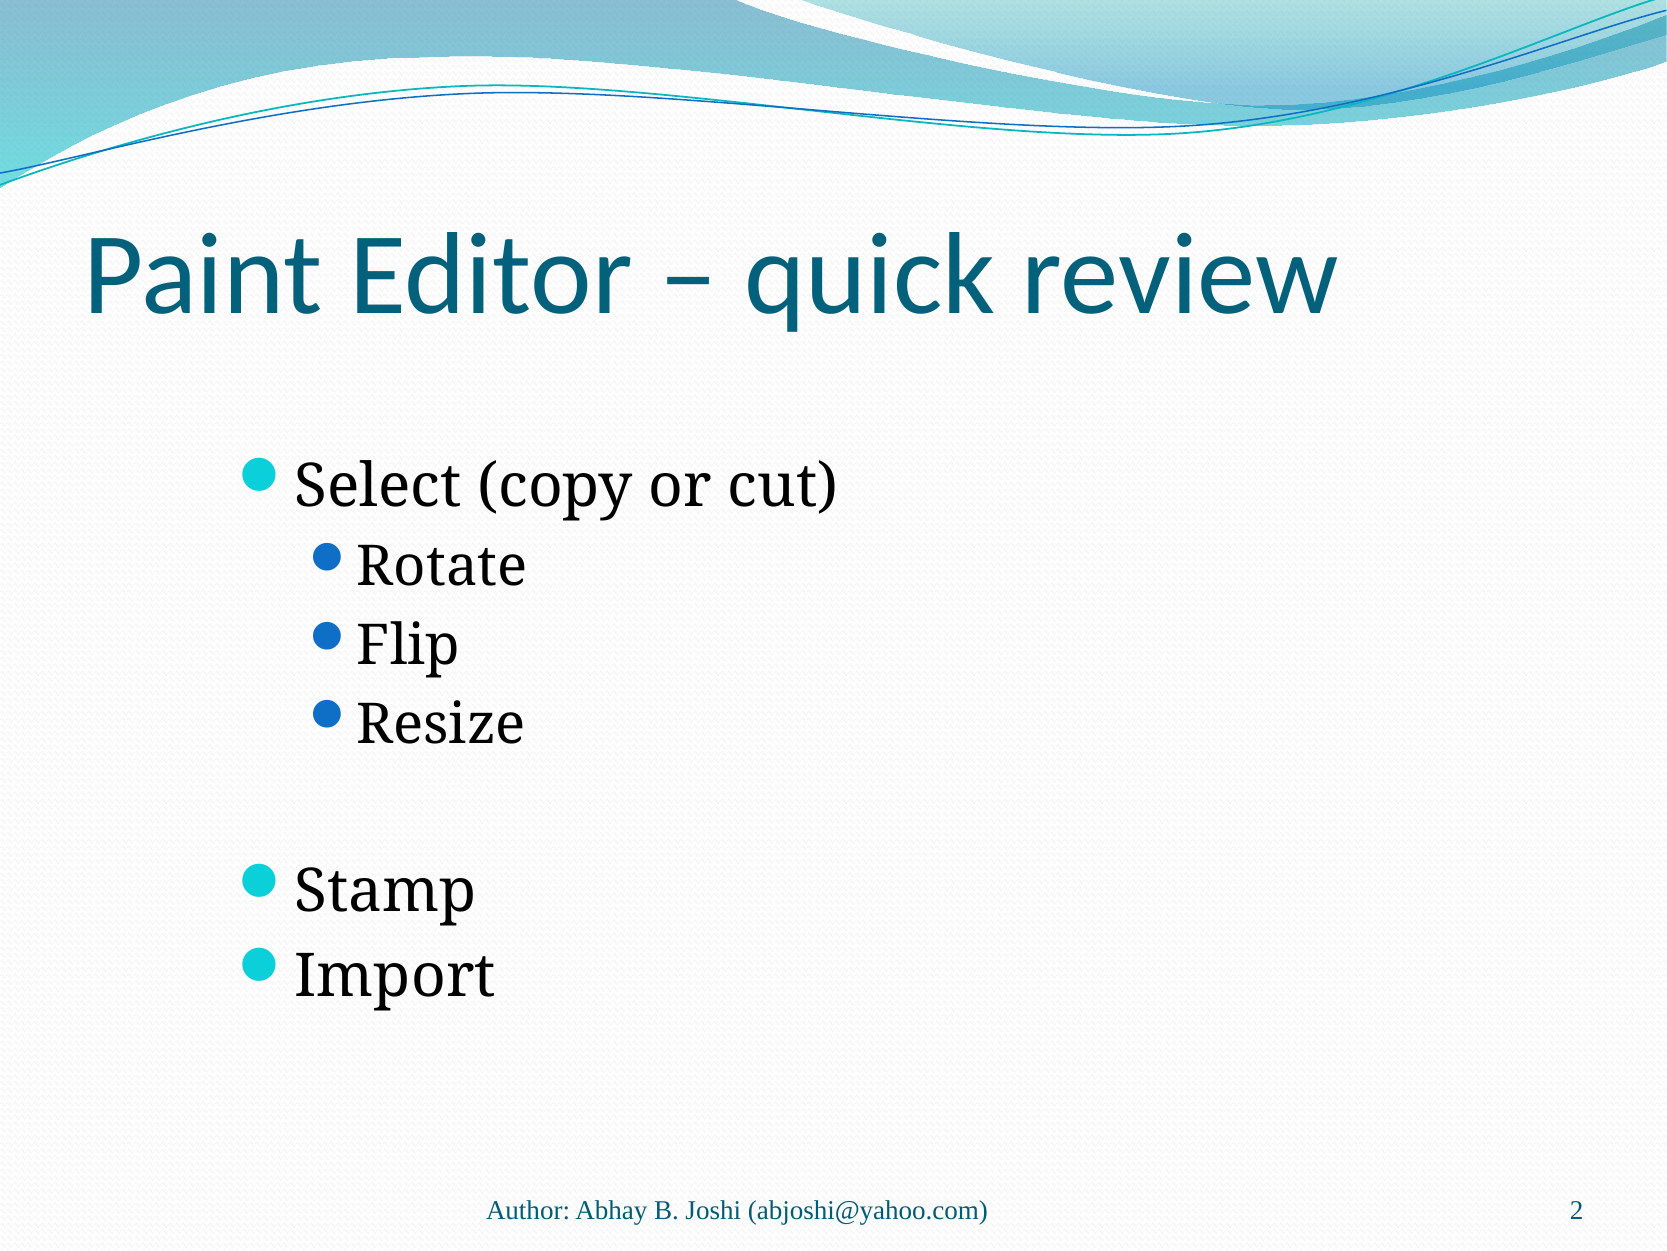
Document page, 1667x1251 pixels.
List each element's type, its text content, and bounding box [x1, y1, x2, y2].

list Select (copy or cut) Rotate Flip Resize Stamp Import [220, 352, 1667, 1153]
footer Author: Abhay B. Joshi (abjoshi@yahoo.com) [486, 1158, 1098, 1226]
title Paint Editor – quick review [83, 128, 1584, 337]
slide_number 2 [1444, 1158, 1584, 1226]
